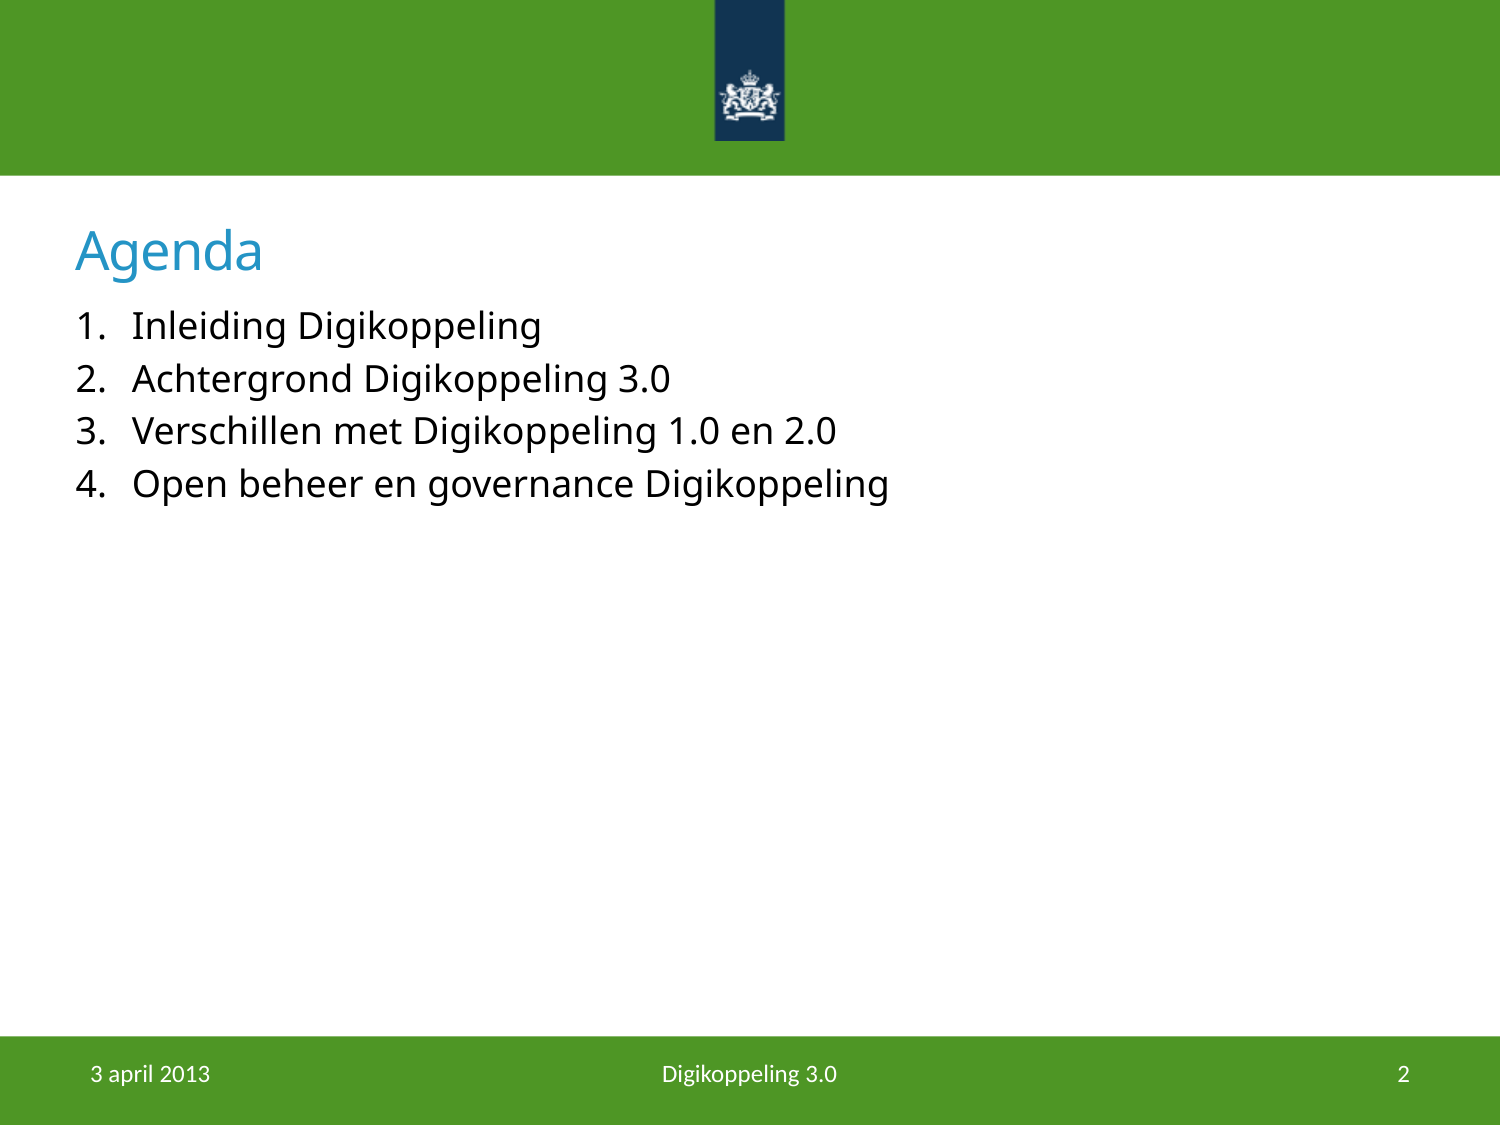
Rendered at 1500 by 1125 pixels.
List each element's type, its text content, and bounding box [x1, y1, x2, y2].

list Inleiding Digikoppeling Achtergrond Digikoppeling 3.0 Verschillen met Digikoppeling 1.0 en 2.0 Open beheer en governance Digikoppeling [60, 295, 1350, 997]
slide_number 2 [1074, 1042, 1425, 1103]
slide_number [75, 1042, 425, 1103]
footer Digikoppeling 3.0 [512, 1042, 988, 1103]
title Agenda [60, 202, 1348, 295]
picture [0, 0, 1500, 141]
